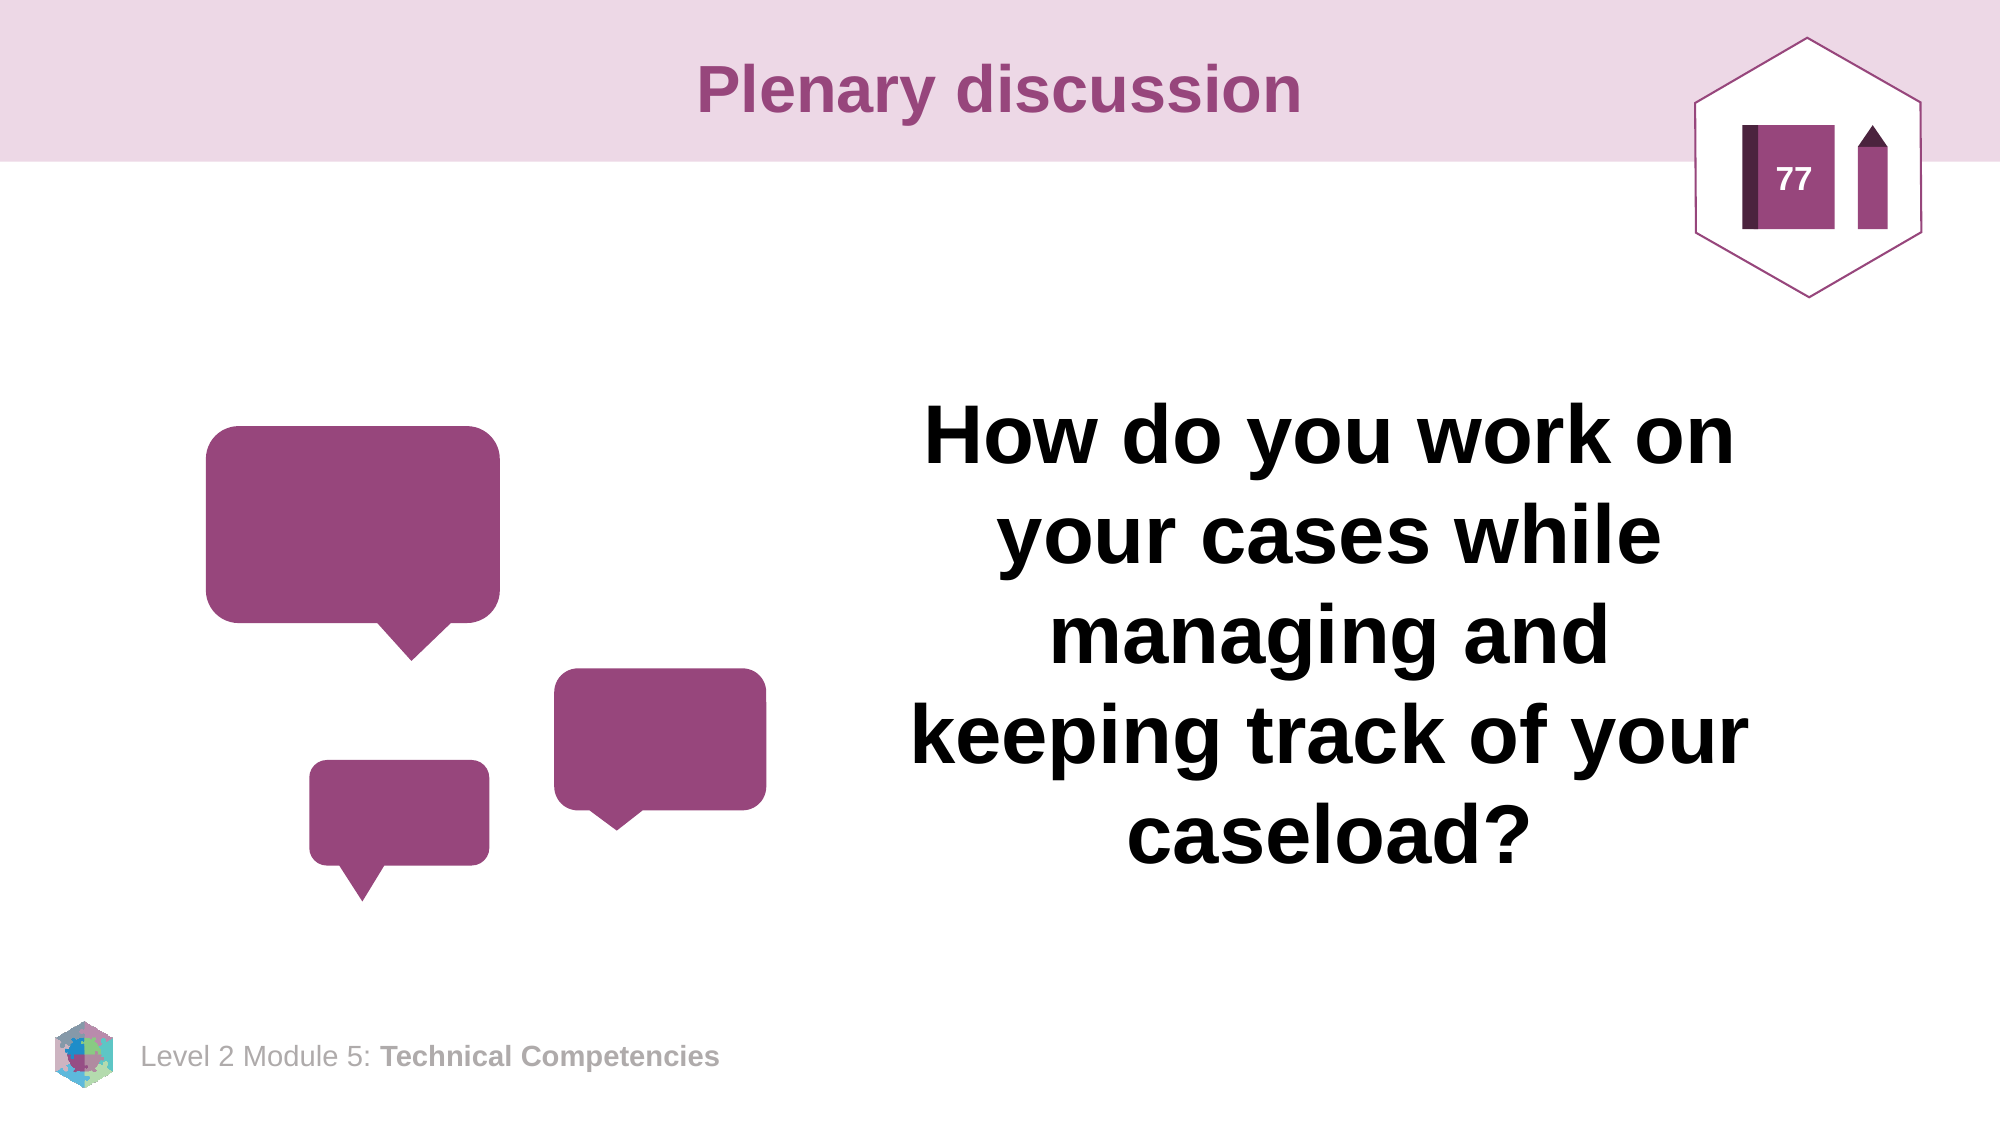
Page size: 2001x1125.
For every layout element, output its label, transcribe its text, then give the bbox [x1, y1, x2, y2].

title Plenary discussion [137, 19, 1863, 163]
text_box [205, 426, 767, 866]
picture [55, 1021, 113, 1088]
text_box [1677, 55, 1939, 280]
text_box How do you work on your cases while managing and keeping track of your caseload? [865, 354, 1795, 906]
